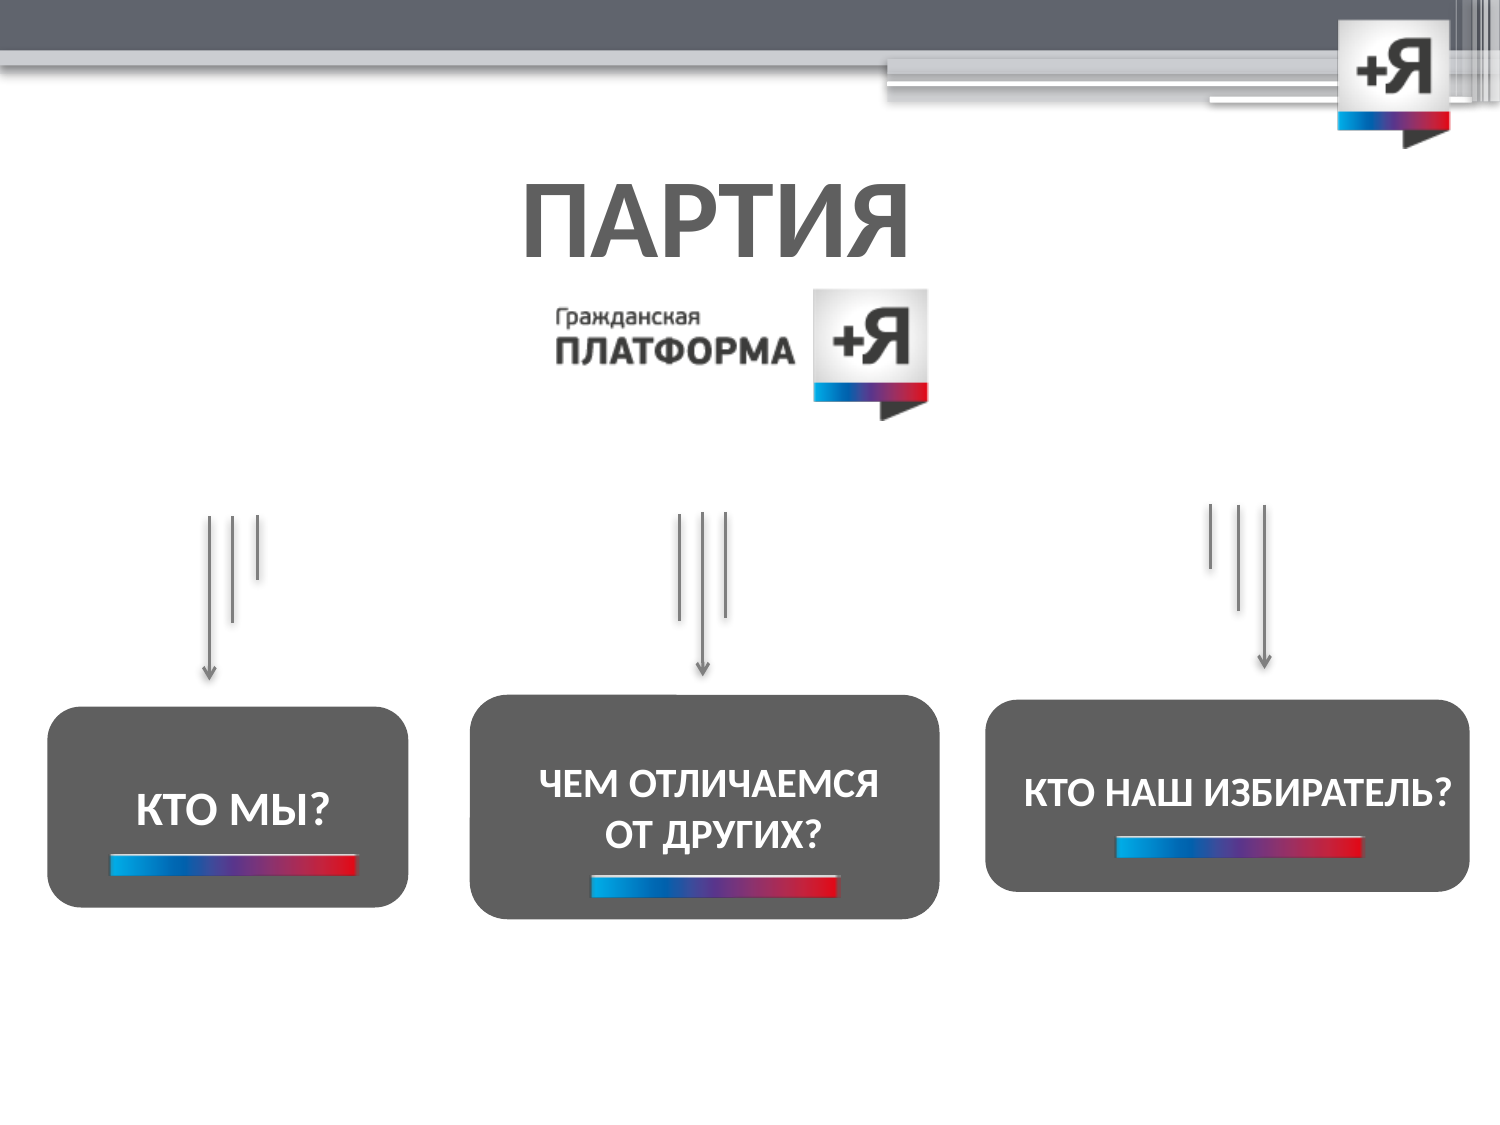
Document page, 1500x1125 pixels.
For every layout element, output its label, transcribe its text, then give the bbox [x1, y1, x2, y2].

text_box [678, 511, 726, 677]
picture [1328, 19, 1451, 149]
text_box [985, 699, 1470, 893]
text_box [47, 706, 409, 908]
text_box ПАРТИЯ [481, 137, 951, 287]
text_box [1209, 503, 1265, 670]
picture [555, 288, 929, 421]
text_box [209, 515, 258, 681]
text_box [469, 694, 940, 920]
